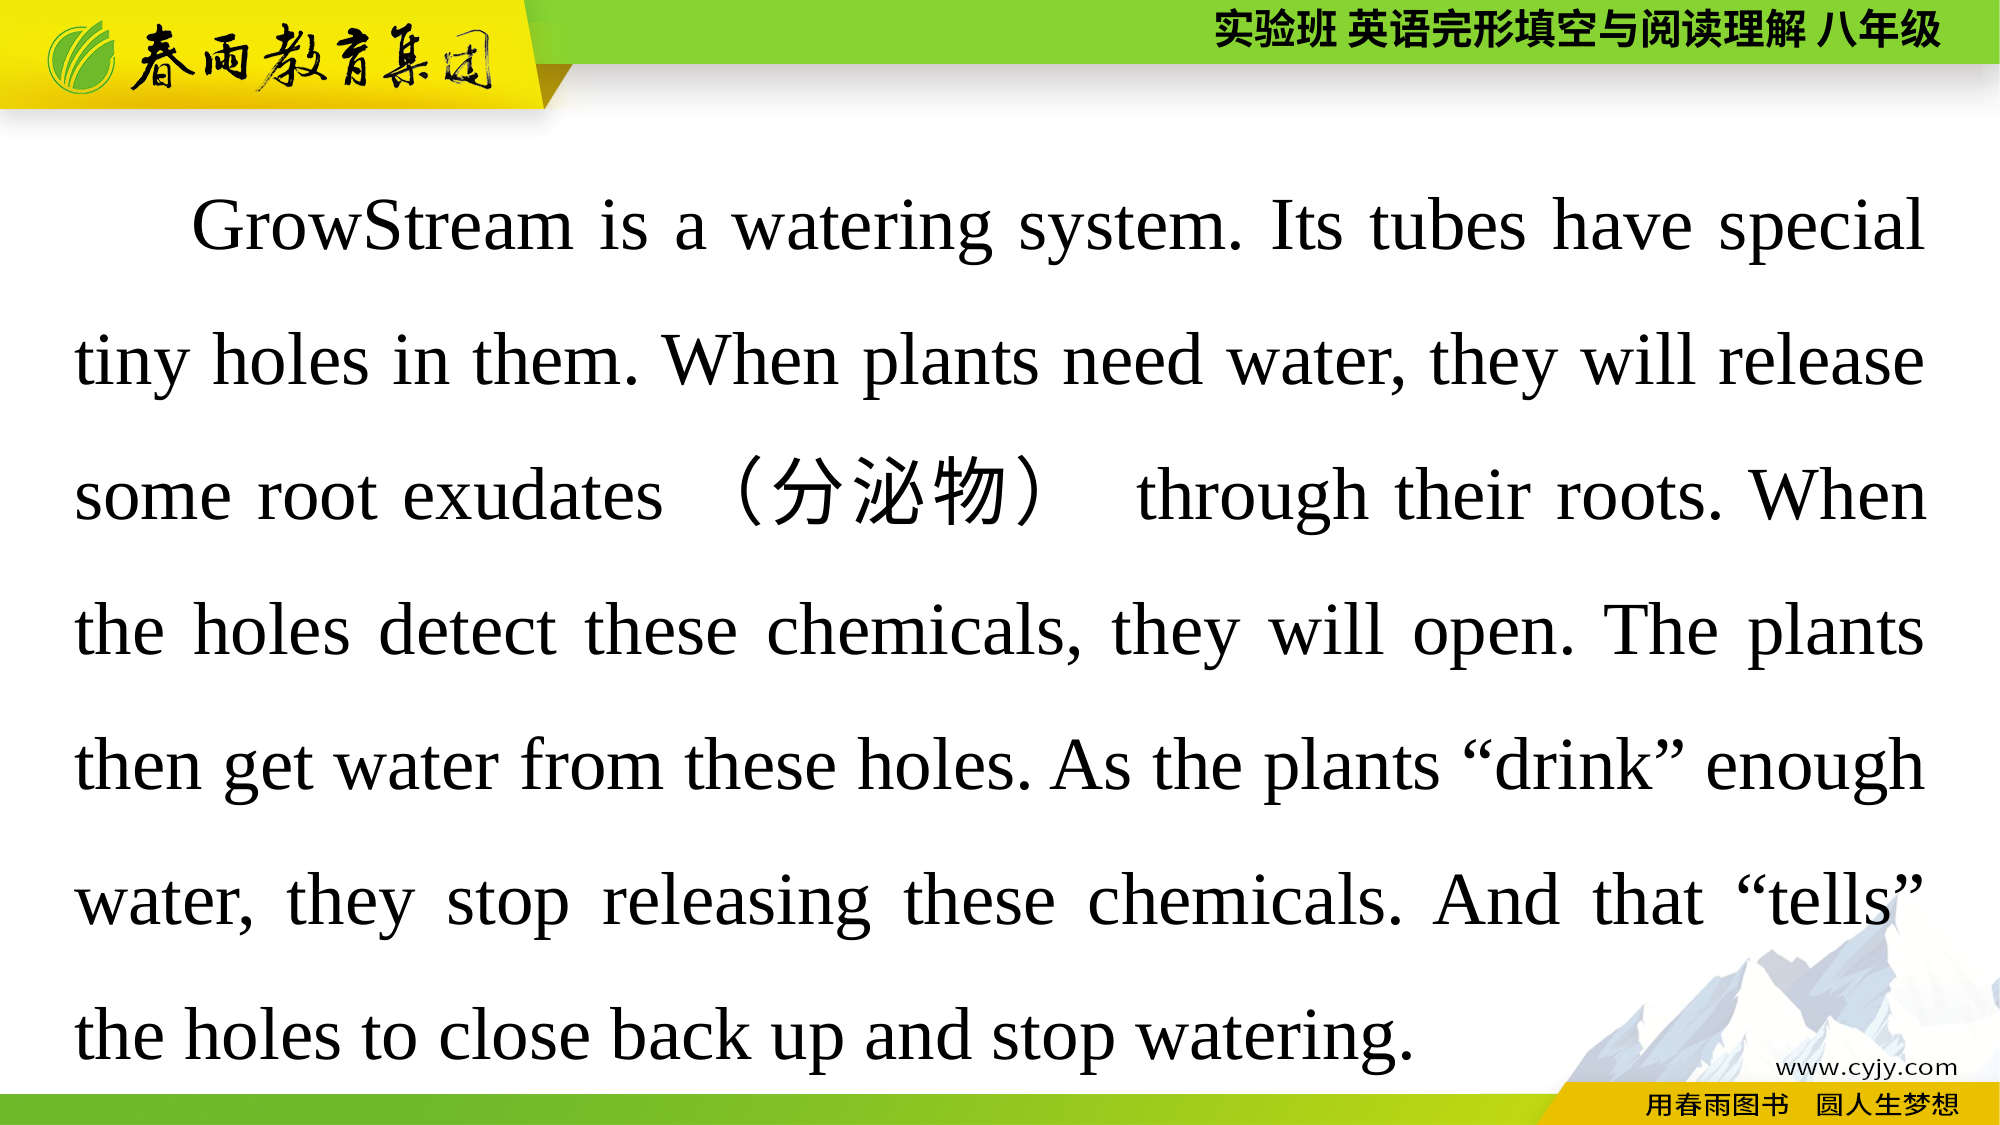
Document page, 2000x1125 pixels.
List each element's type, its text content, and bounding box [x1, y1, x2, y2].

list GrowStream is a watering system. Its tubes have special tiny holes in them. When plants need water, they will release some root exudates（分泌物） through their roots. When the holes detect these chemicals, they will open. The plants then get water from these holes. As the plants “drink” enough water, they stop releasing these chemicals. And that “tells” the holes to close back up and stop watering. [59, 122, 1944, 1092]
picture [0, 0, 2000, 1125]
